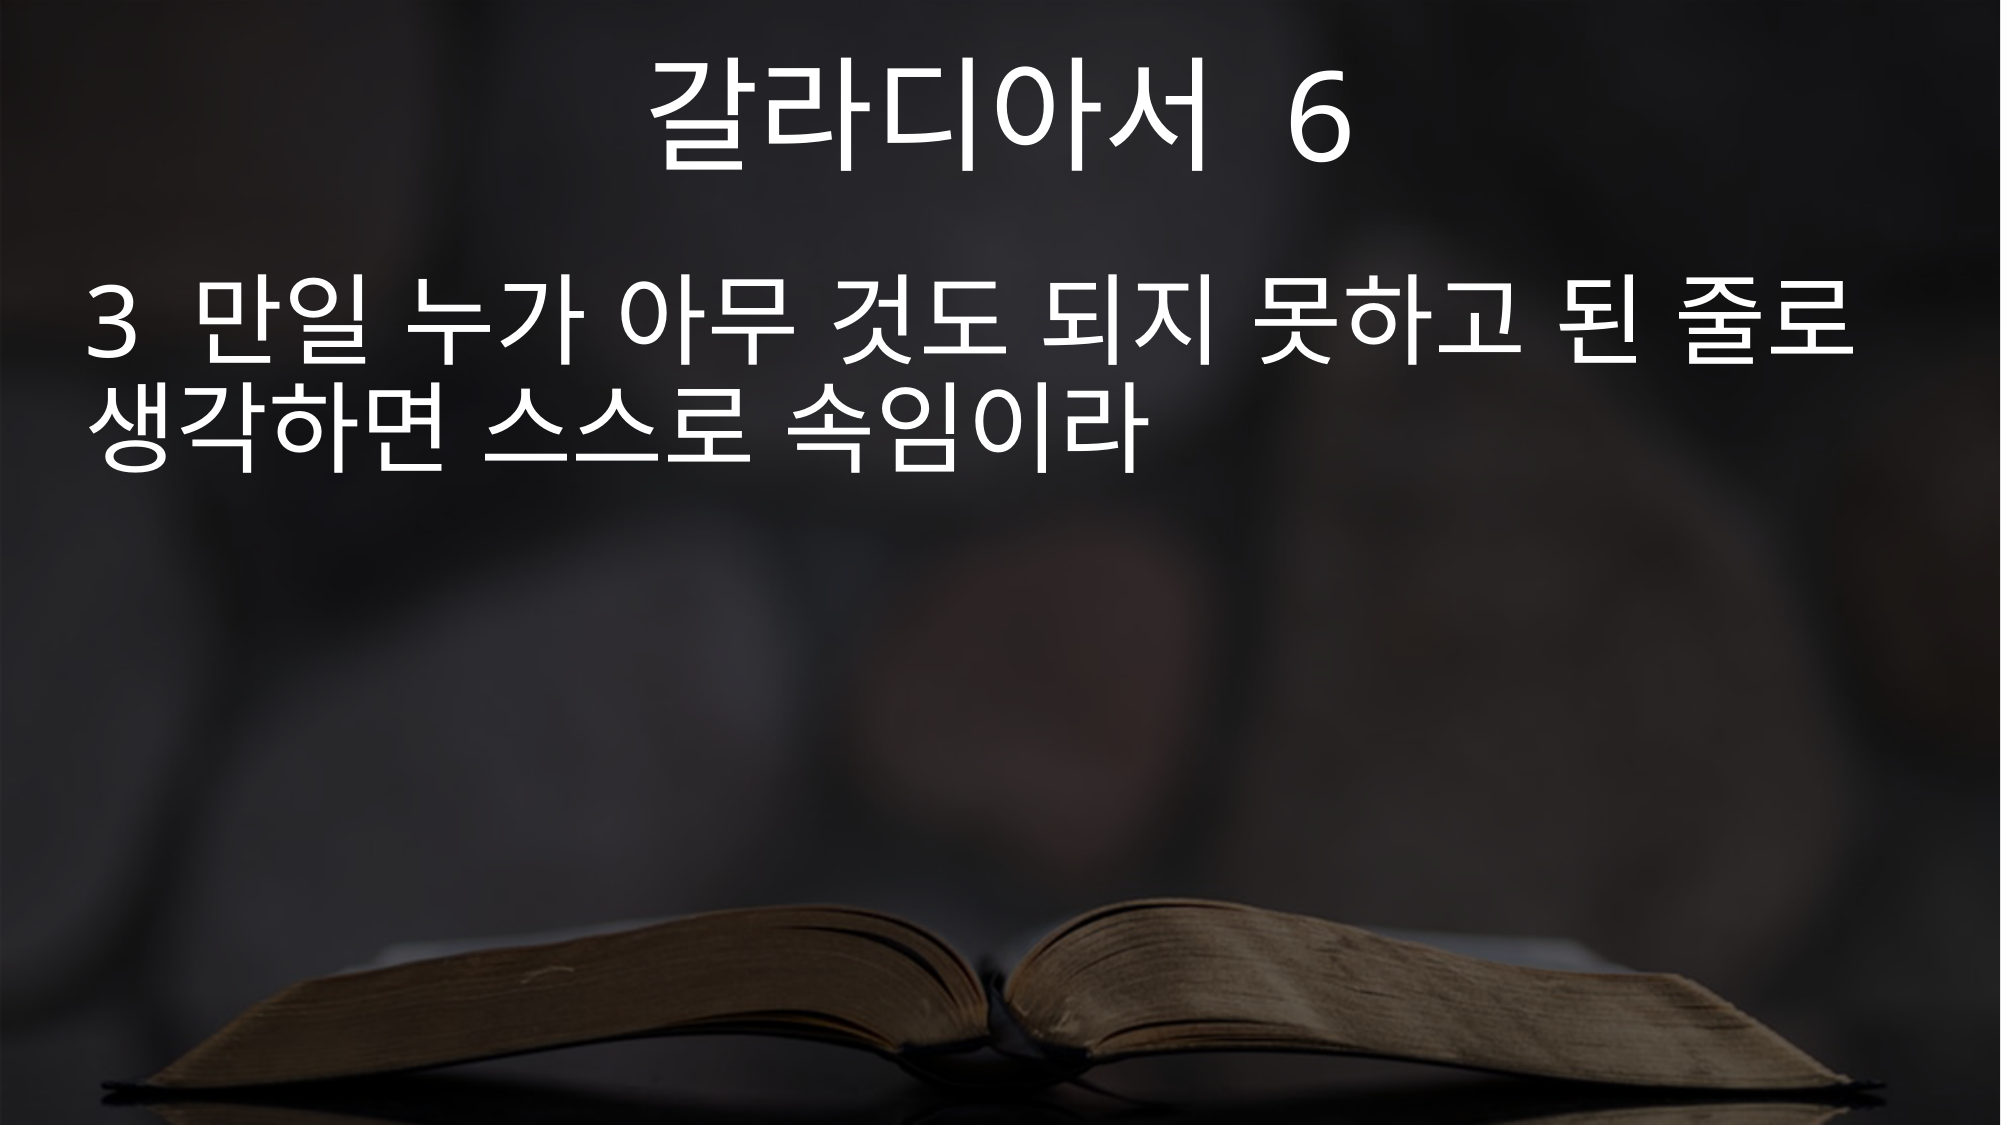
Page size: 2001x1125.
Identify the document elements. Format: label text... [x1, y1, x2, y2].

list 3 만일 누가 아무 것도 되지 못하고 된 줄로 생각하면 스스로 속임이라 [69, 263, 1953, 423]
footer 갈라디아서 6 [0, 32, 2000, 192]
picture [0, 0, 2001, 1125]
